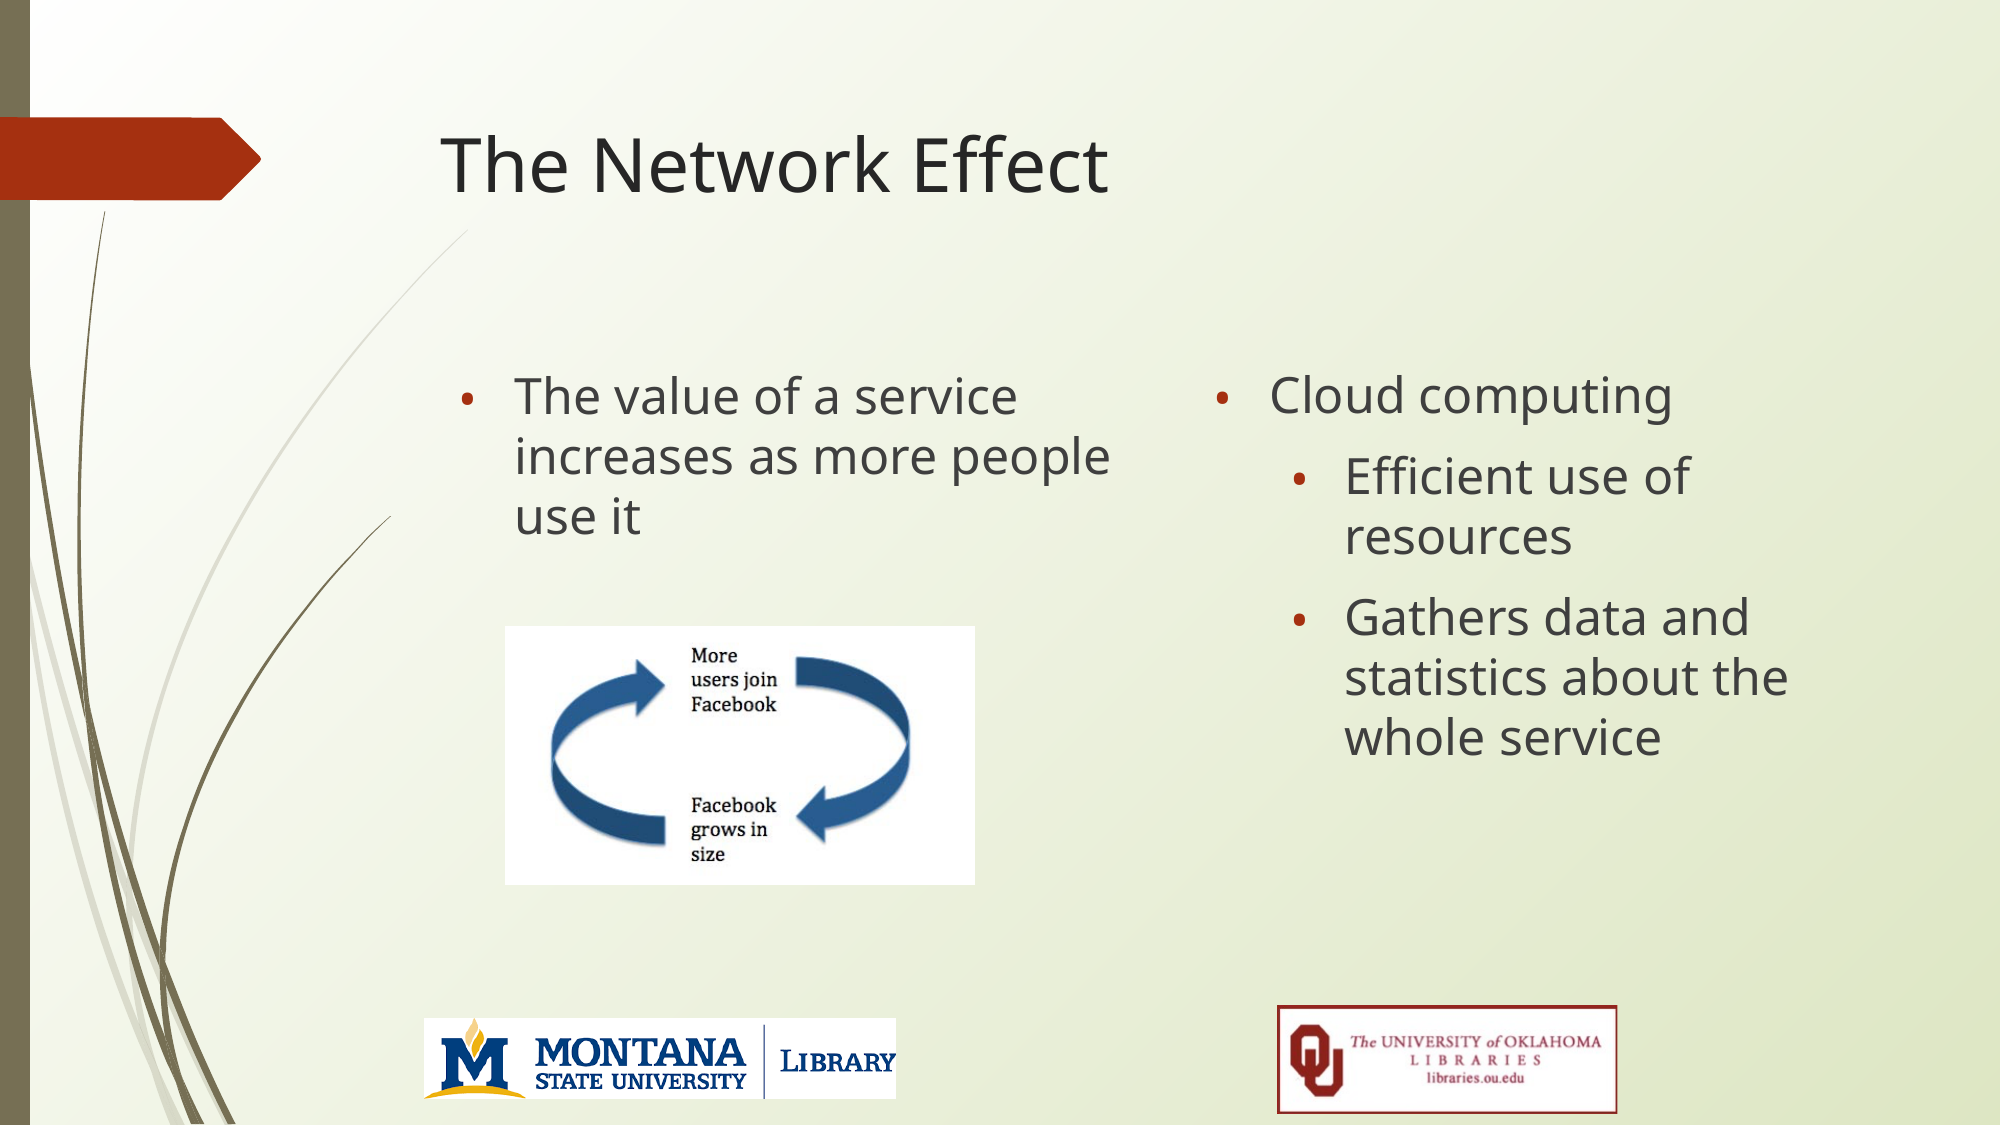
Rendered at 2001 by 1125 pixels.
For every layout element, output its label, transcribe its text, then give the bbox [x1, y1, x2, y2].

title The Network Effect [425, 102, 1888, 313]
picture [424, 1018, 896, 1099]
list The value of a service increases as more people use it [424, 350, 1133, 970]
list Cloud computing Efficient use of resources Gathers data and statistics about the whole service [1179, 348, 1888, 969]
picture [1277, 1005, 1618, 1114]
picture [505, 626, 975, 886]
